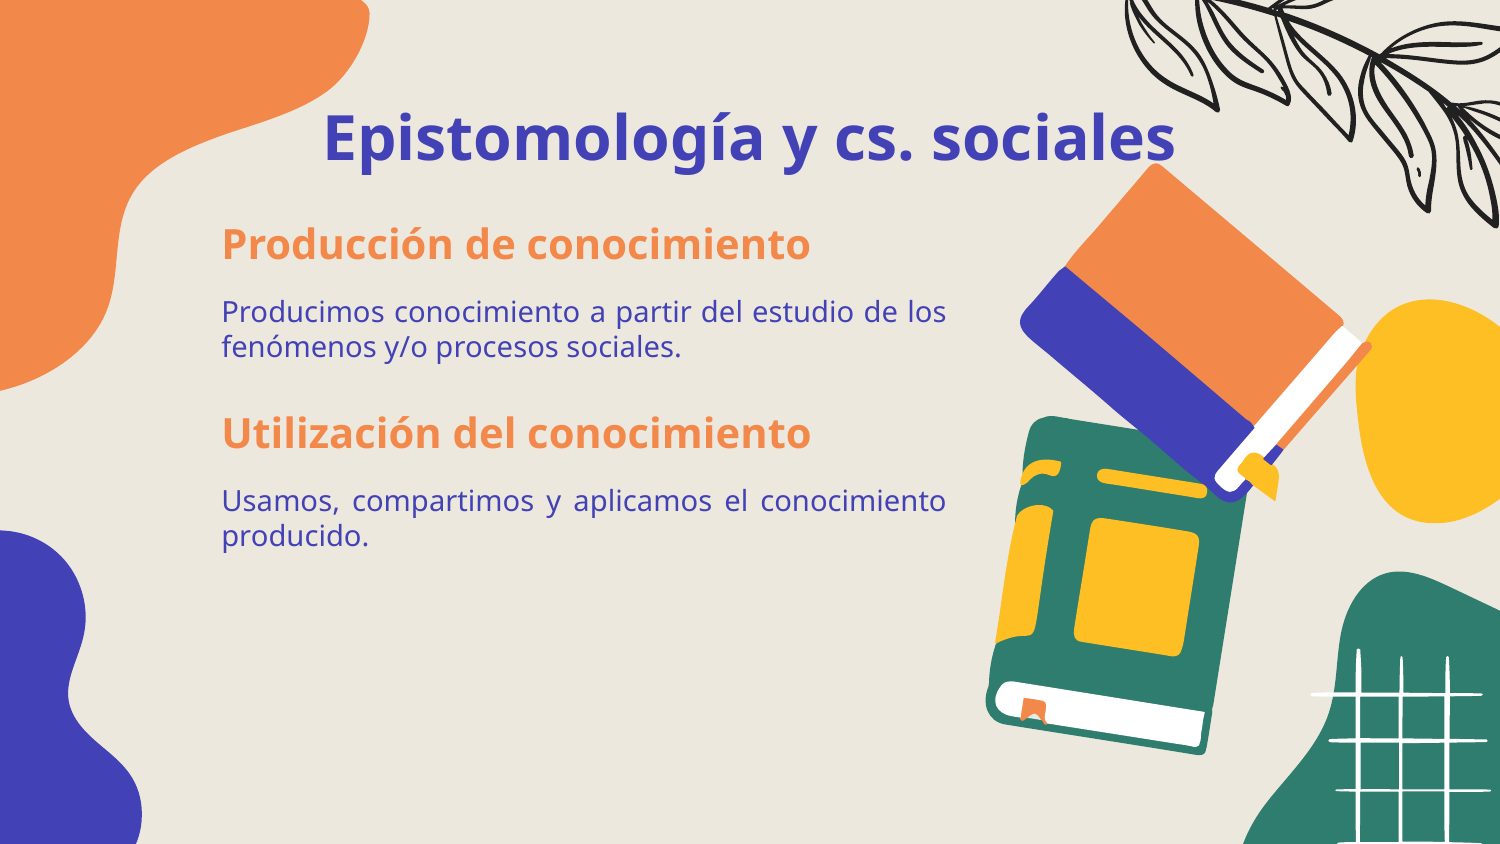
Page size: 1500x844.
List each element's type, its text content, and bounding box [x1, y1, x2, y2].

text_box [1017, 163, 1373, 502]
subtitle Usamos, compartimos y aplicamos el conocimiento producido. [206, 466, 963, 555]
title Producción de conocimiento [206, 209, 963, 278]
subtitle Producimos conocimiento a partir del estudio de los fenómenos y/o procesos sociales. [206, 278, 963, 378]
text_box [981, 416, 1254, 755]
title Utilización del conocimiento [206, 397, 963, 466]
title Epistomología y cs. sociales [118, 88, 1382, 183]
